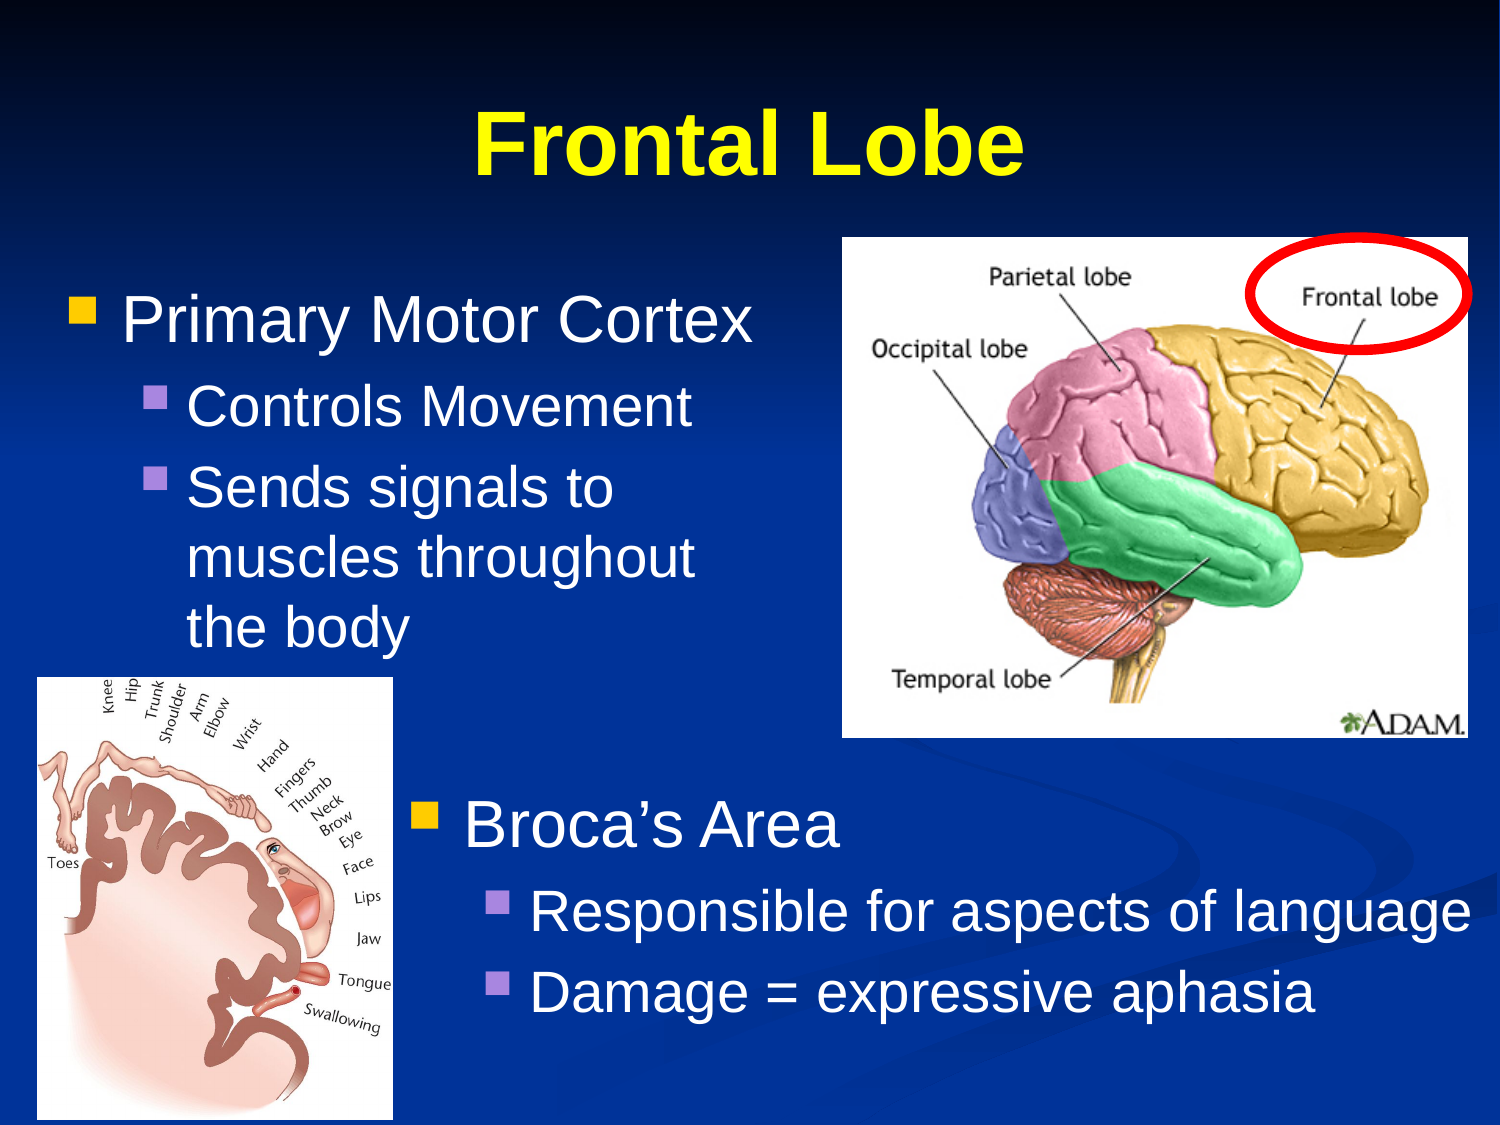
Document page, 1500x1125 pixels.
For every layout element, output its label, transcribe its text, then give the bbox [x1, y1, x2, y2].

picture [842, 237, 1468, 738]
text_box Broca’s Area Responsible for aspects of language Damage = expressive aphasia [395, 773, 1500, 1124]
text_box Primary Motor Cortex Controls Movement Sends signals to muscles throughout the body [50, 268, 775, 619]
picture [37, 677, 393, 1120]
title Frontal Lobe [75, 45, 1425, 233]
